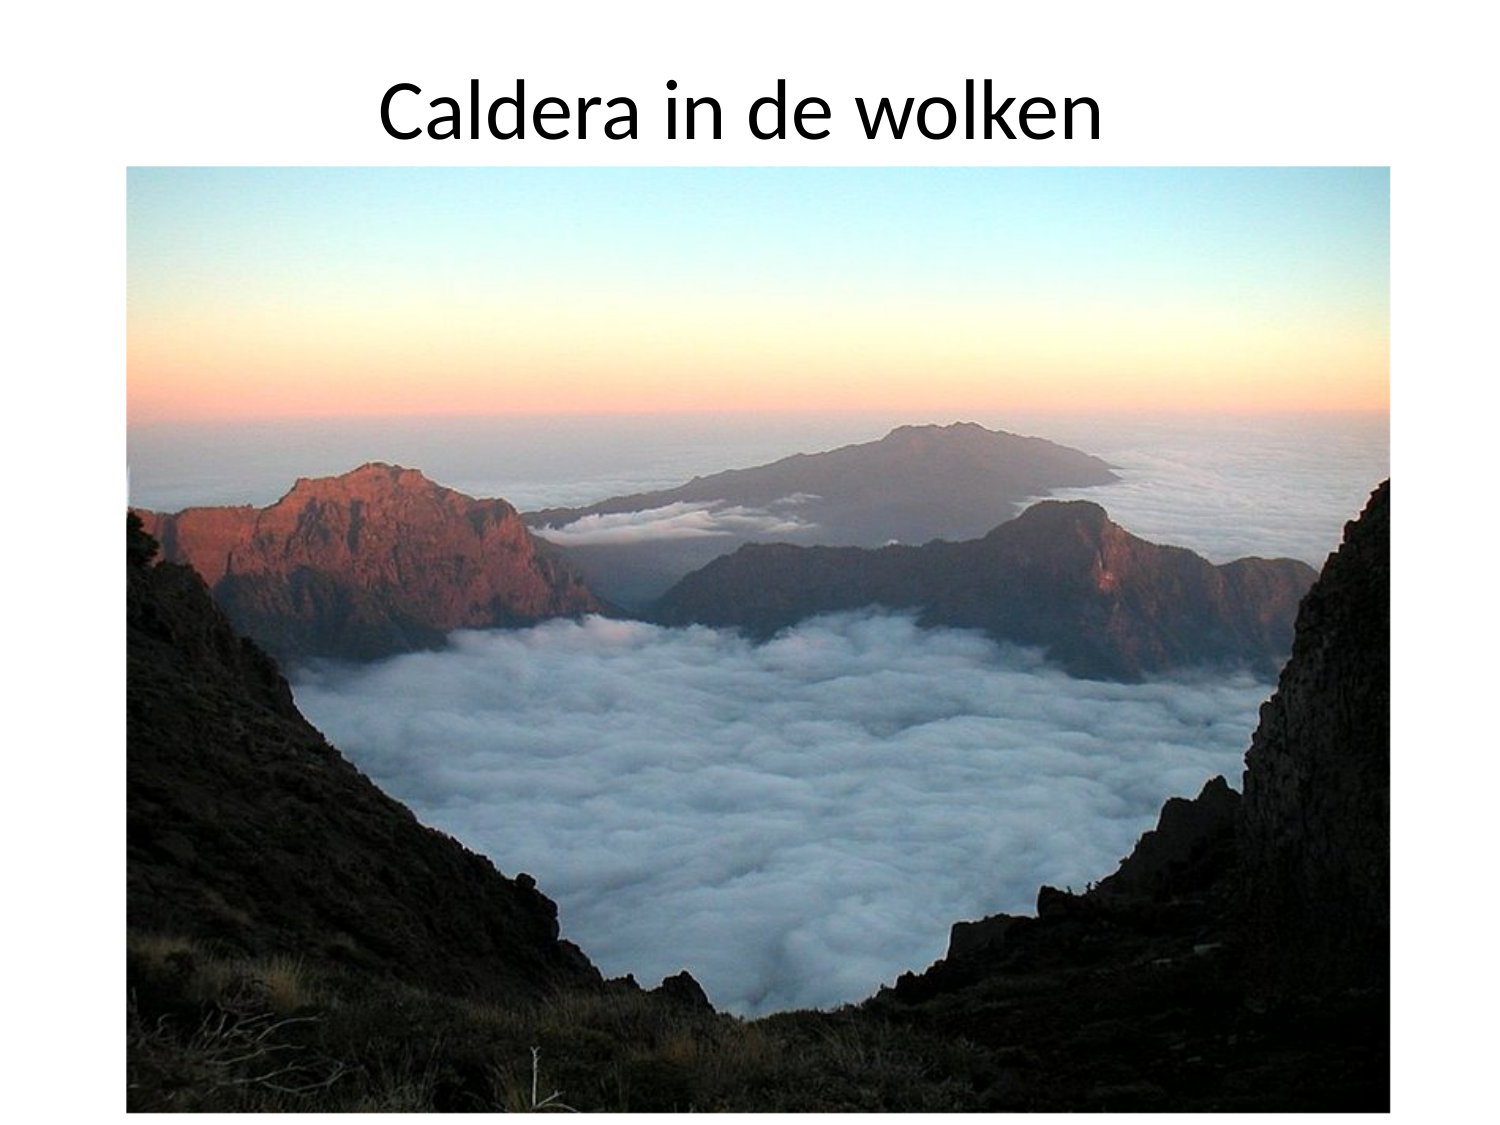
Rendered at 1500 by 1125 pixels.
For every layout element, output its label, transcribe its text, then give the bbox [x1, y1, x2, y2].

title Caldera in de wolken [74, 45, 1409, 165]
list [125, 165, 1392, 1115]
